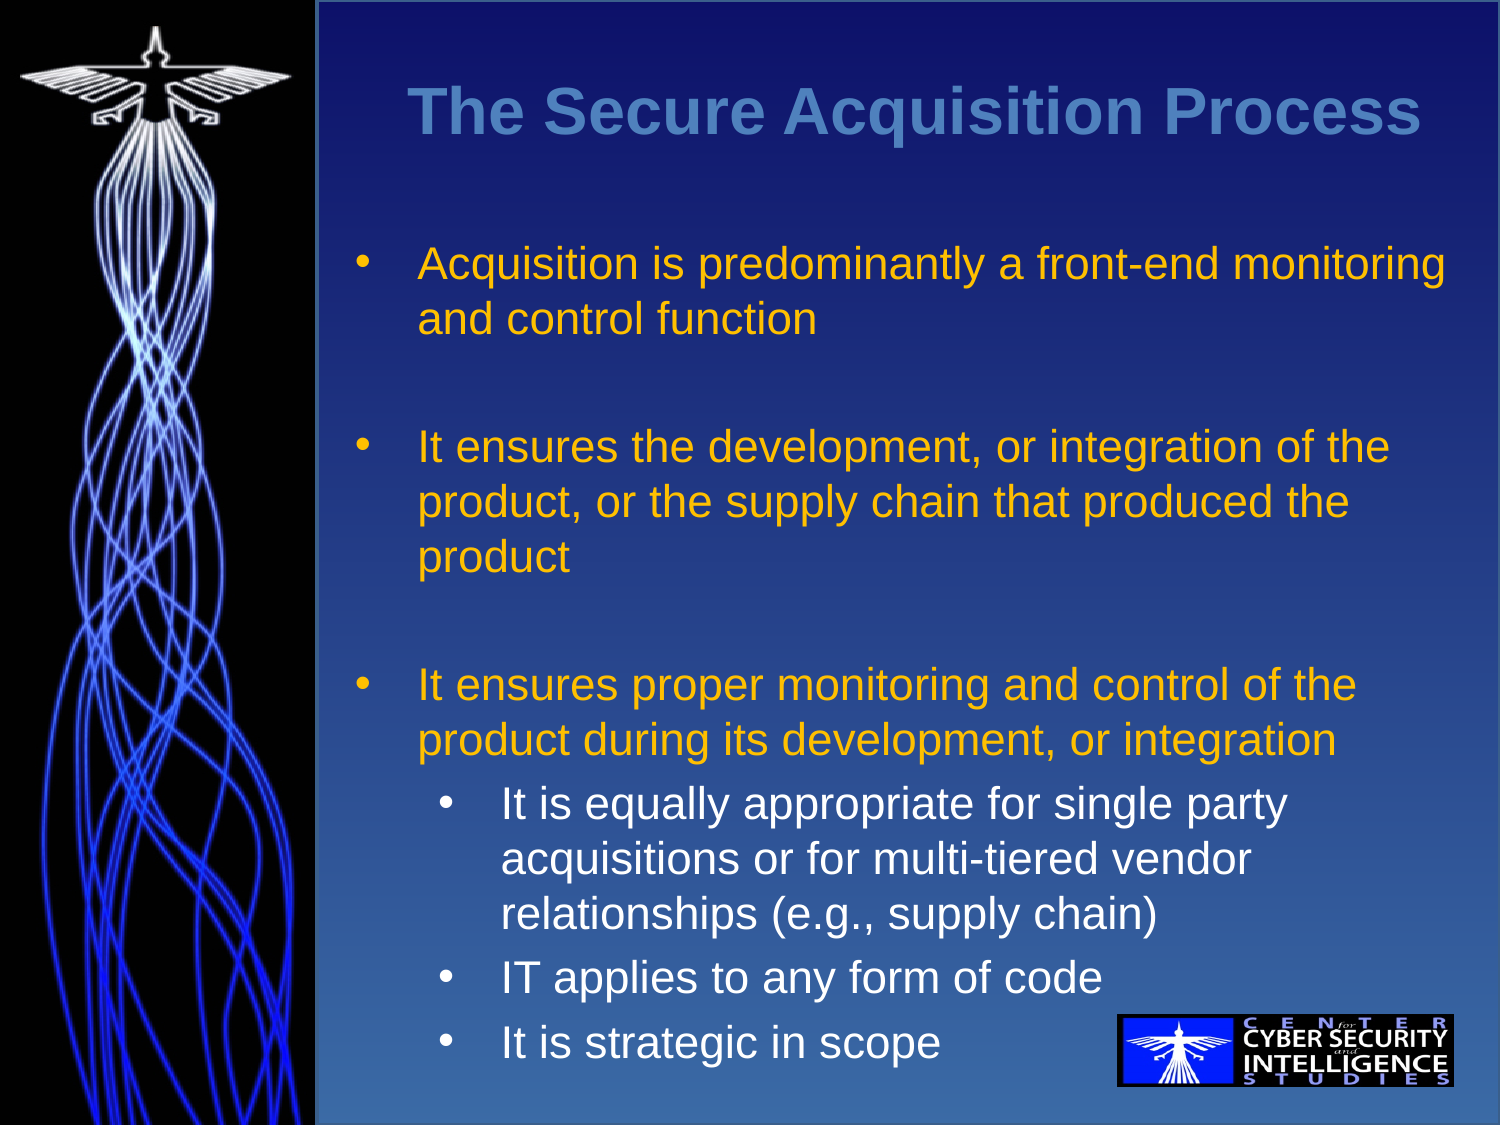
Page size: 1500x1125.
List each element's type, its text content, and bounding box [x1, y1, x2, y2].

text_box Acquisition is predominantly a front-end monitoring and control function It ensures the development, or integration of the product, or the supply chain that produced the product It ensures proper monitoring and control of the product during its development, or integration It is equally appropriate for single party acquisitions or for multi-tiered vendor relationships (e.g., supply chain) IT applies to any form of code It is strategic in scope [338, 224, 1500, 938]
text_box [317, 0, 1500, 1125]
text_box The Secure Acquisition Process [367, 59, 1463, 157]
picture [1117, 1013, 1455, 1087]
picture [0, 0, 316, 1125]
